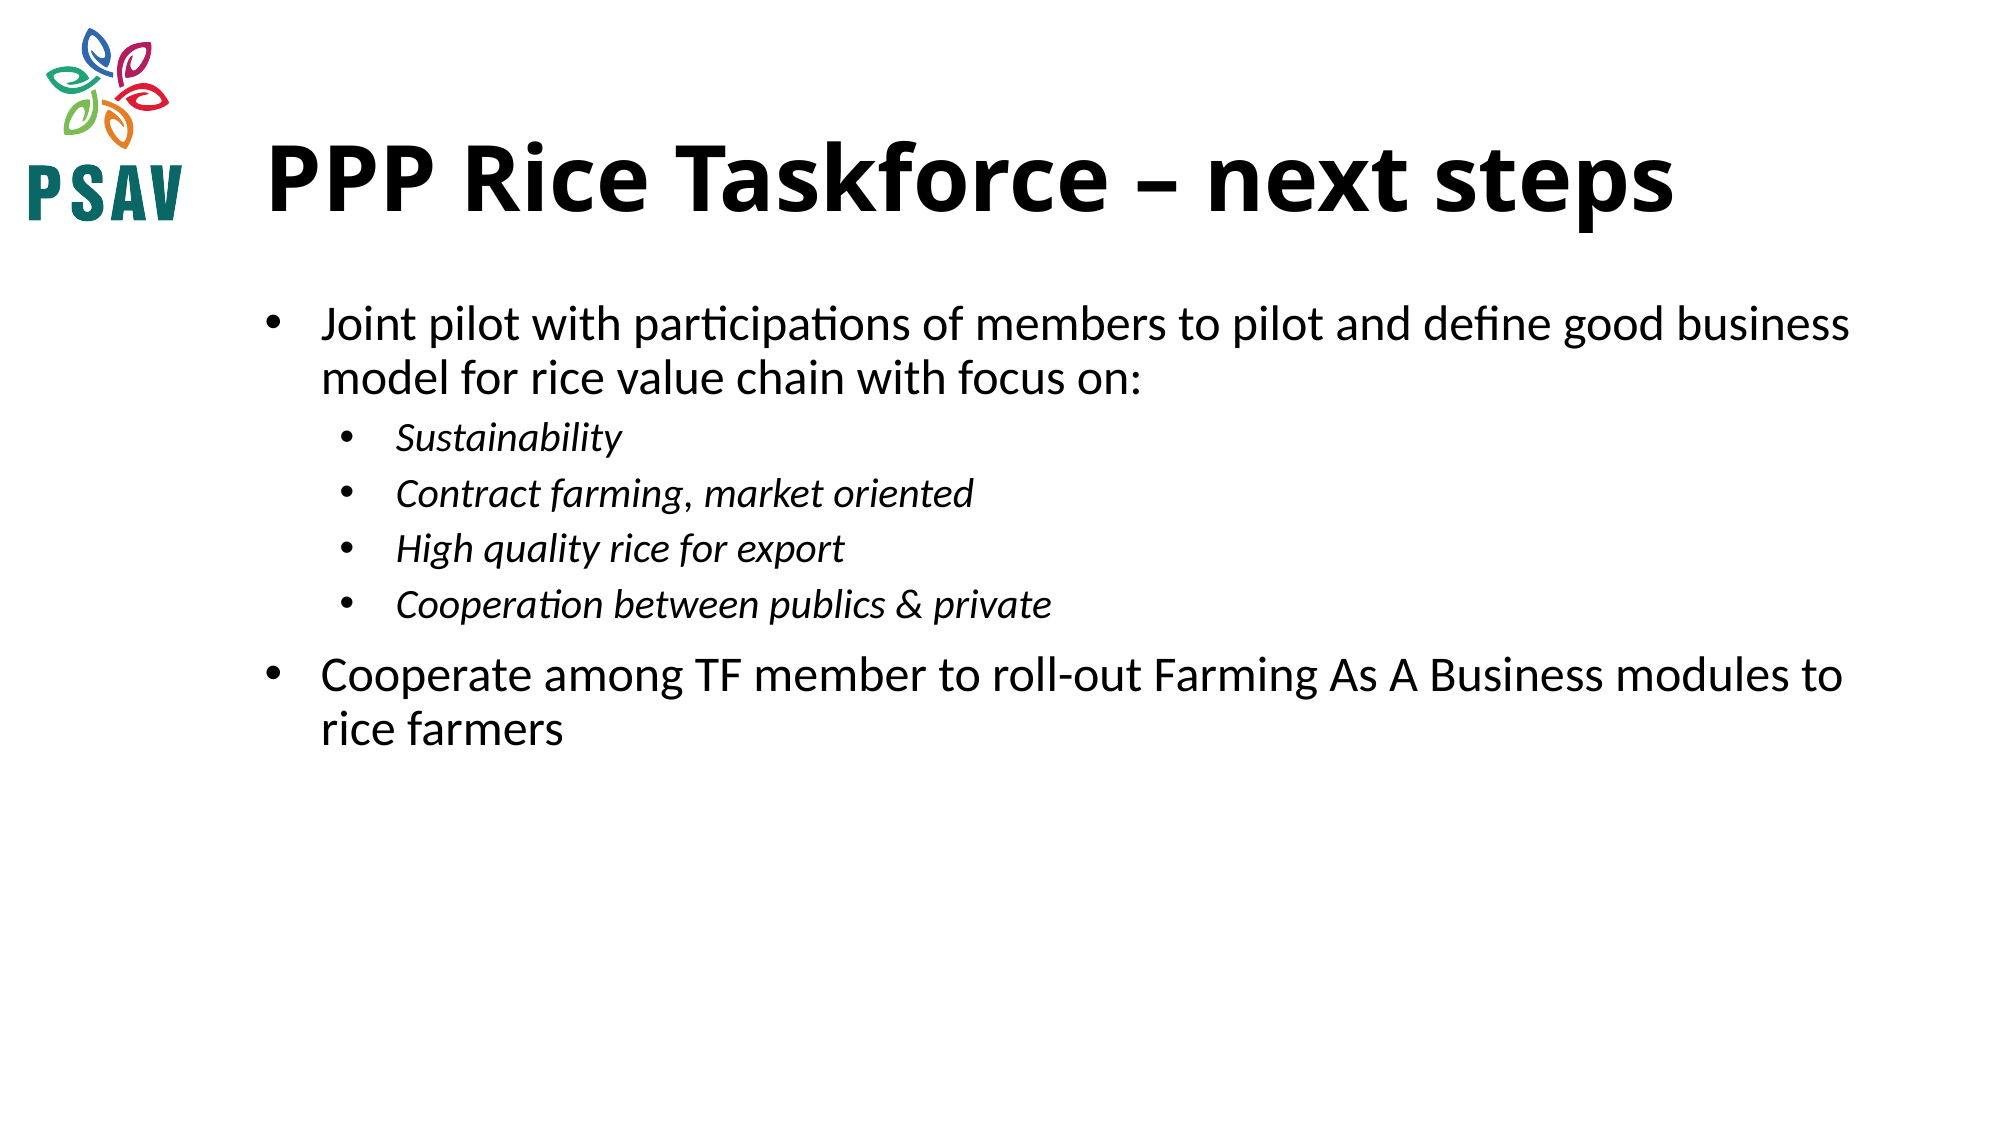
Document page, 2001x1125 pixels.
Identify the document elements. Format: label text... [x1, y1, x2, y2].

subtitle Joint pilot with participations of members to pilot and define good business model for rice value chain with focus on: Sustainability Contract farming, market oriented High quality rice for export Cooperation between publics & private Cooperate among TF member to roll-out Farming As A Business modules to rice farmers [249, 290, 1886, 1054]
picture [26, 28, 189, 239]
title PPP Rice Taskforce – next steps [249, 28, 1886, 239]
